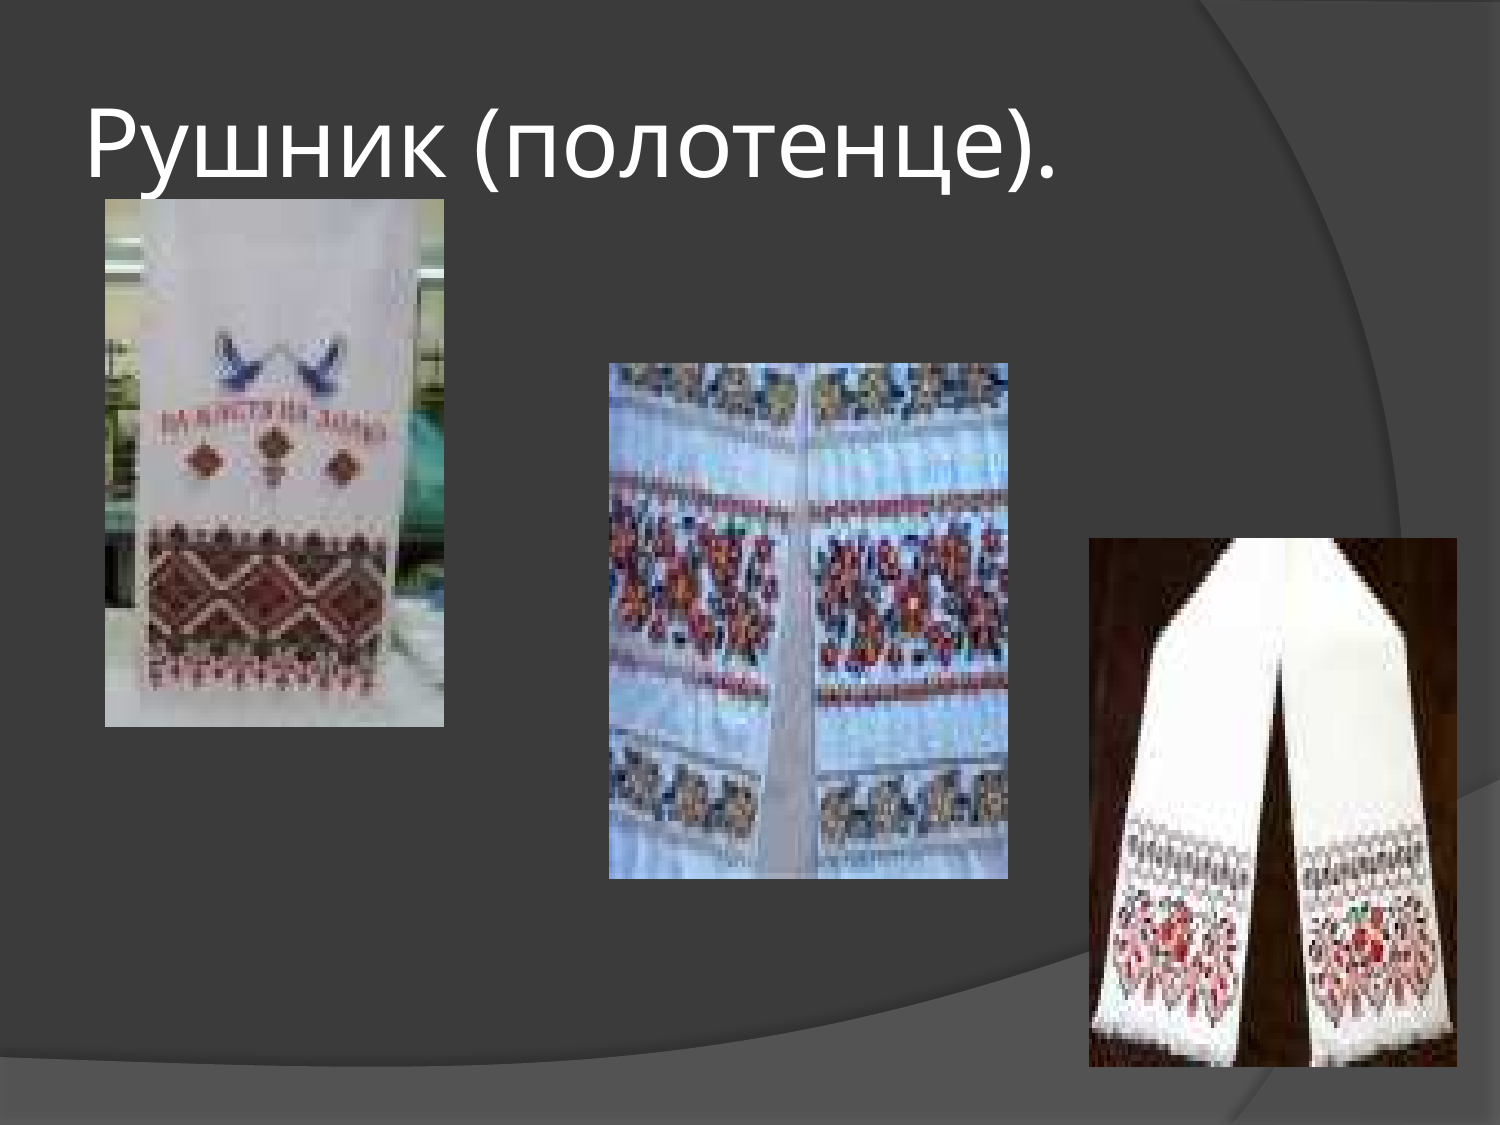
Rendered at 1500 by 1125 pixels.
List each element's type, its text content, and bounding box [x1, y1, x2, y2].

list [105, 198, 445, 727]
picture [609, 363, 1009, 880]
picture [1089, 538, 1457, 1067]
title Рушник (полотенце). [75, 45, 1300, 233]
